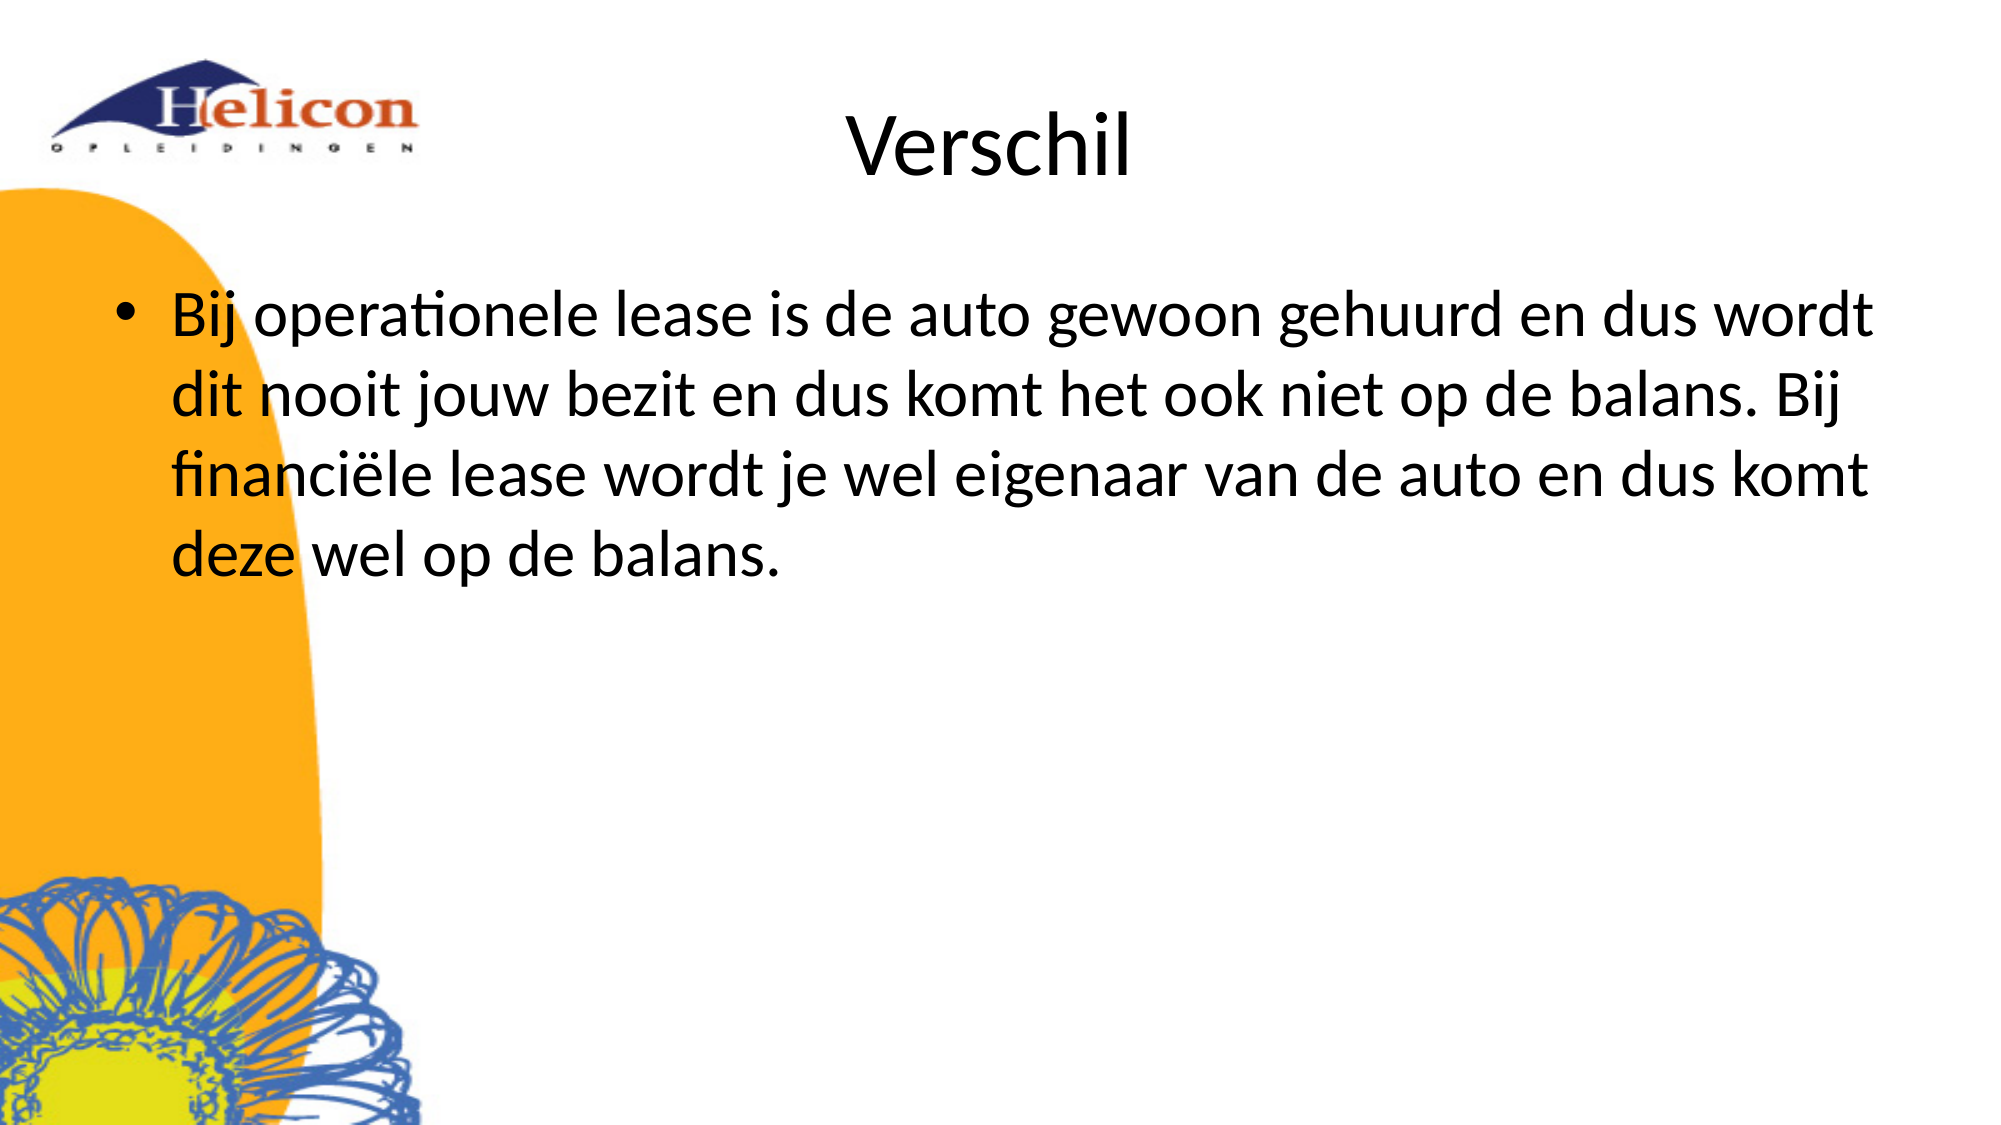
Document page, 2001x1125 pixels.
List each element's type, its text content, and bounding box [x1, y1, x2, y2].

title Verschil [99, 45, 1900, 233]
picture [0, 0, 2001, 1125]
list Bij operationele lease is de auto gewoon gehuurd en dus wordt dit nooit jouw bezit en dus komt het ook niet op de balans. Bij financiële lease wordt je wel eigenaar van de auto en dus komt deze wel op de balans. [99, 262, 1900, 1005]
